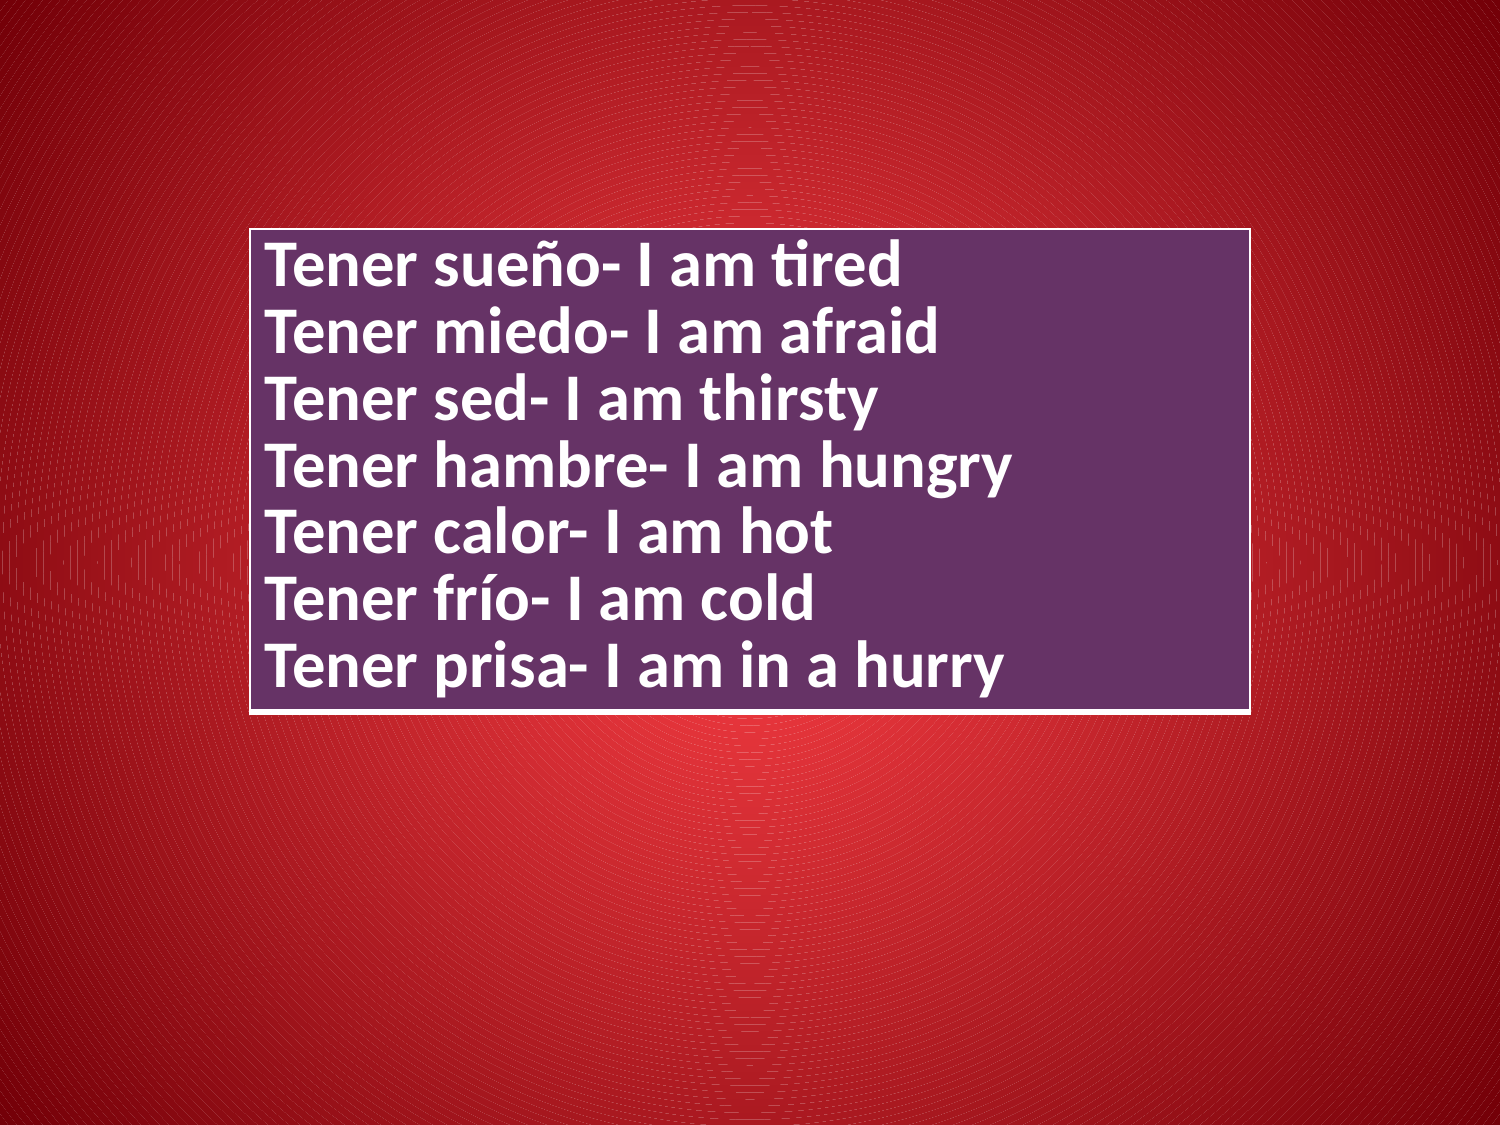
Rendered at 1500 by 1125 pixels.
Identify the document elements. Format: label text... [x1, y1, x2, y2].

table_header Tener sueño- I am tired Tener miedo- I am afraid Tener sed- I am thirsty Tener hambre- I am hungry Tener calor- I am hot Tener frío- I am cold Tener prisa- I am in a hurry [251, 230, 1249, 709]
